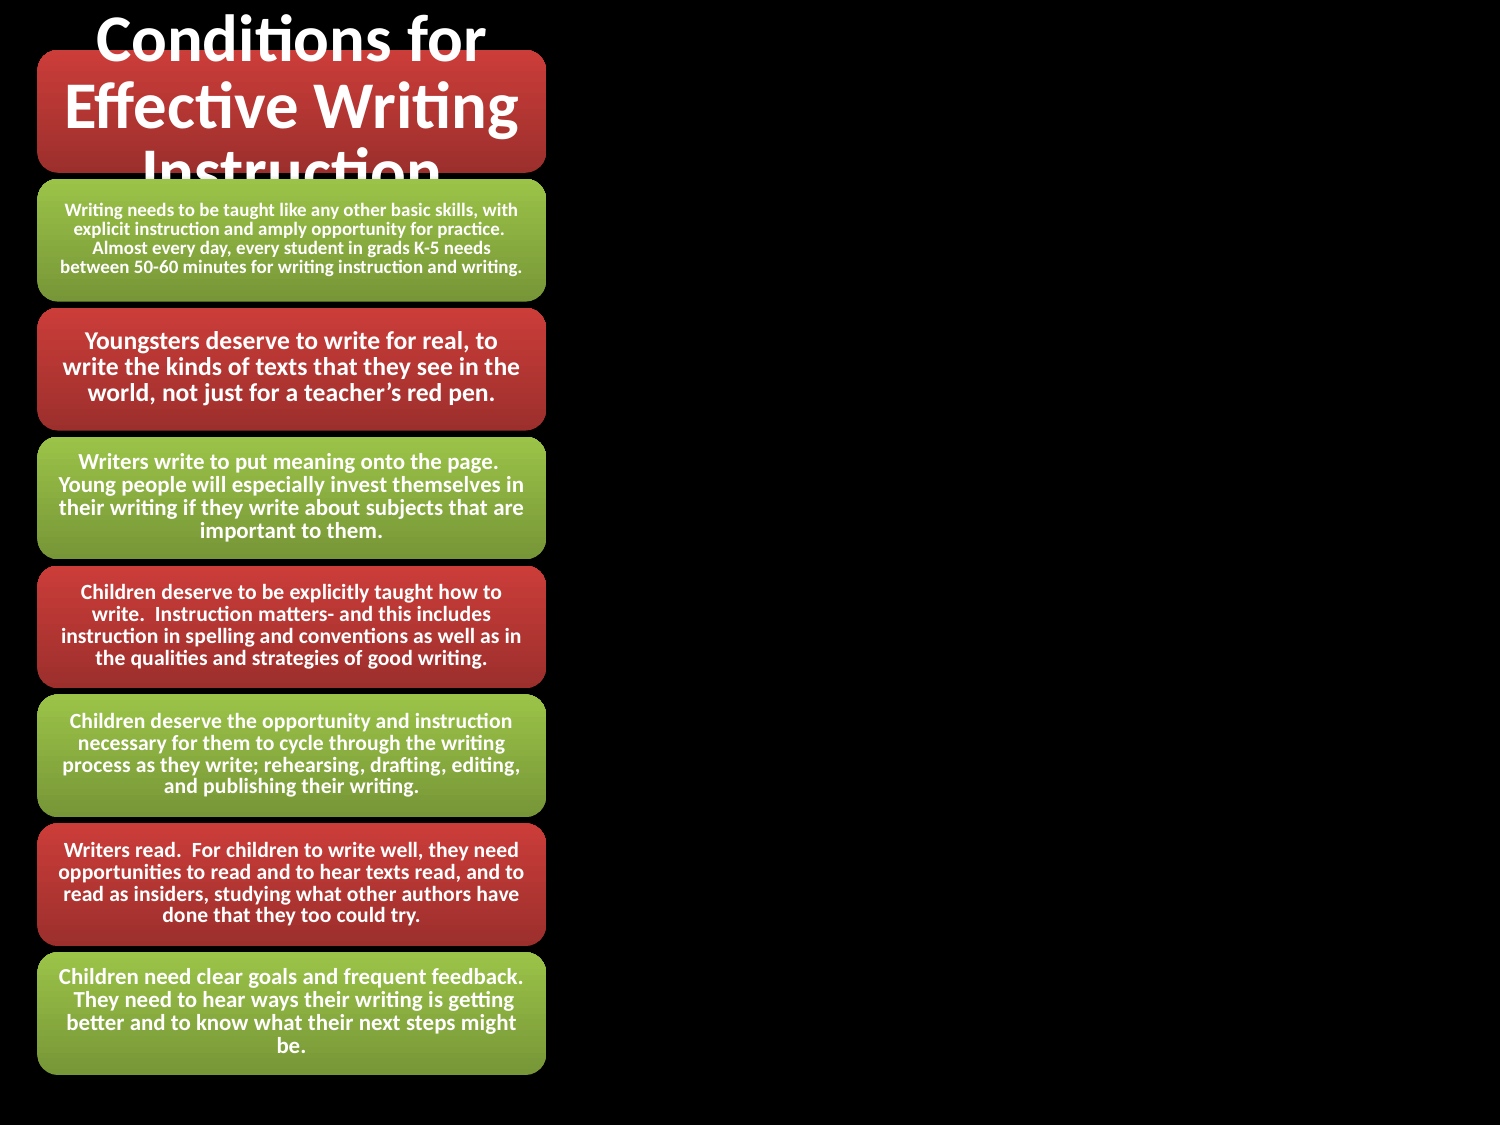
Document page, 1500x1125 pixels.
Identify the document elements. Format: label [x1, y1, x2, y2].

text_box [37, 49, 1451, 1076]
